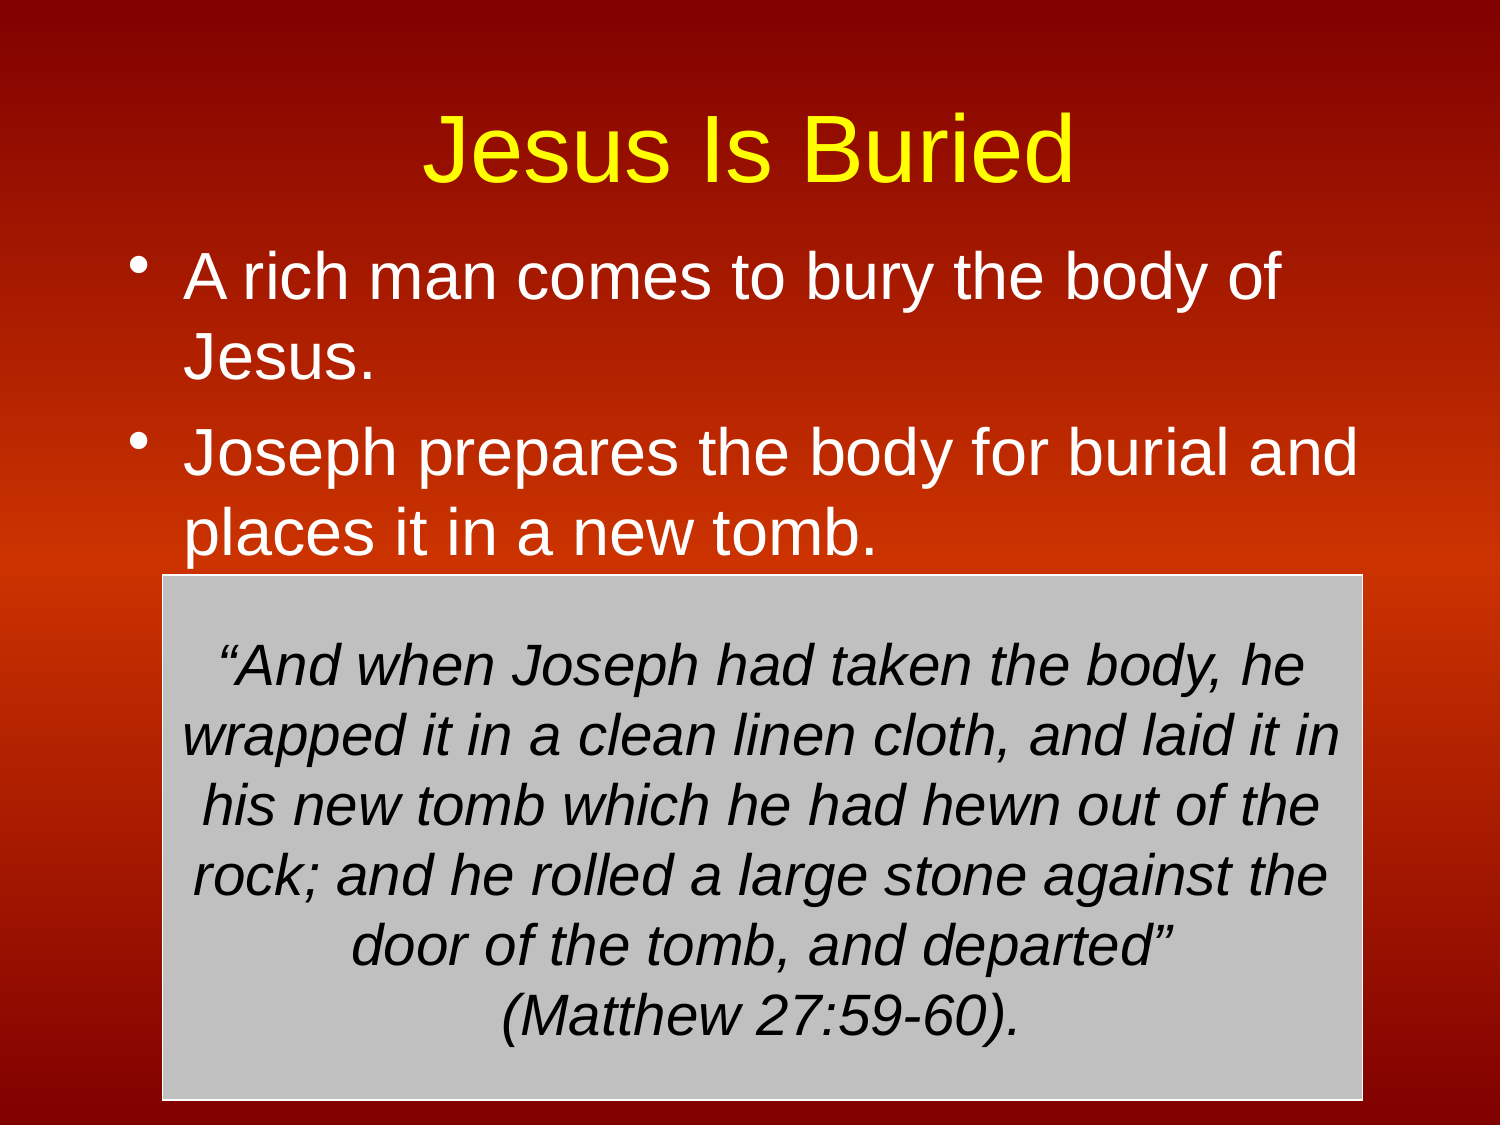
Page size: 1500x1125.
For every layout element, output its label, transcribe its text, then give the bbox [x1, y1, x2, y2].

list A rich man comes to bury the body of Jesus. Joseph prepares the body for burial and places it in a new tomb. [112, 224, 1463, 1125]
title Jesus Is Buried [37, 50, 1463, 238]
text_box “And when Joseph had taken the body, he wrapped it in a clean linen cloth, and laid it in his new tomb which he had hewn out of the rock; and he rolled a large stone against the door of the tomb, and departed” (Matthew 27:59-60). [162, 574, 1363, 1100]
